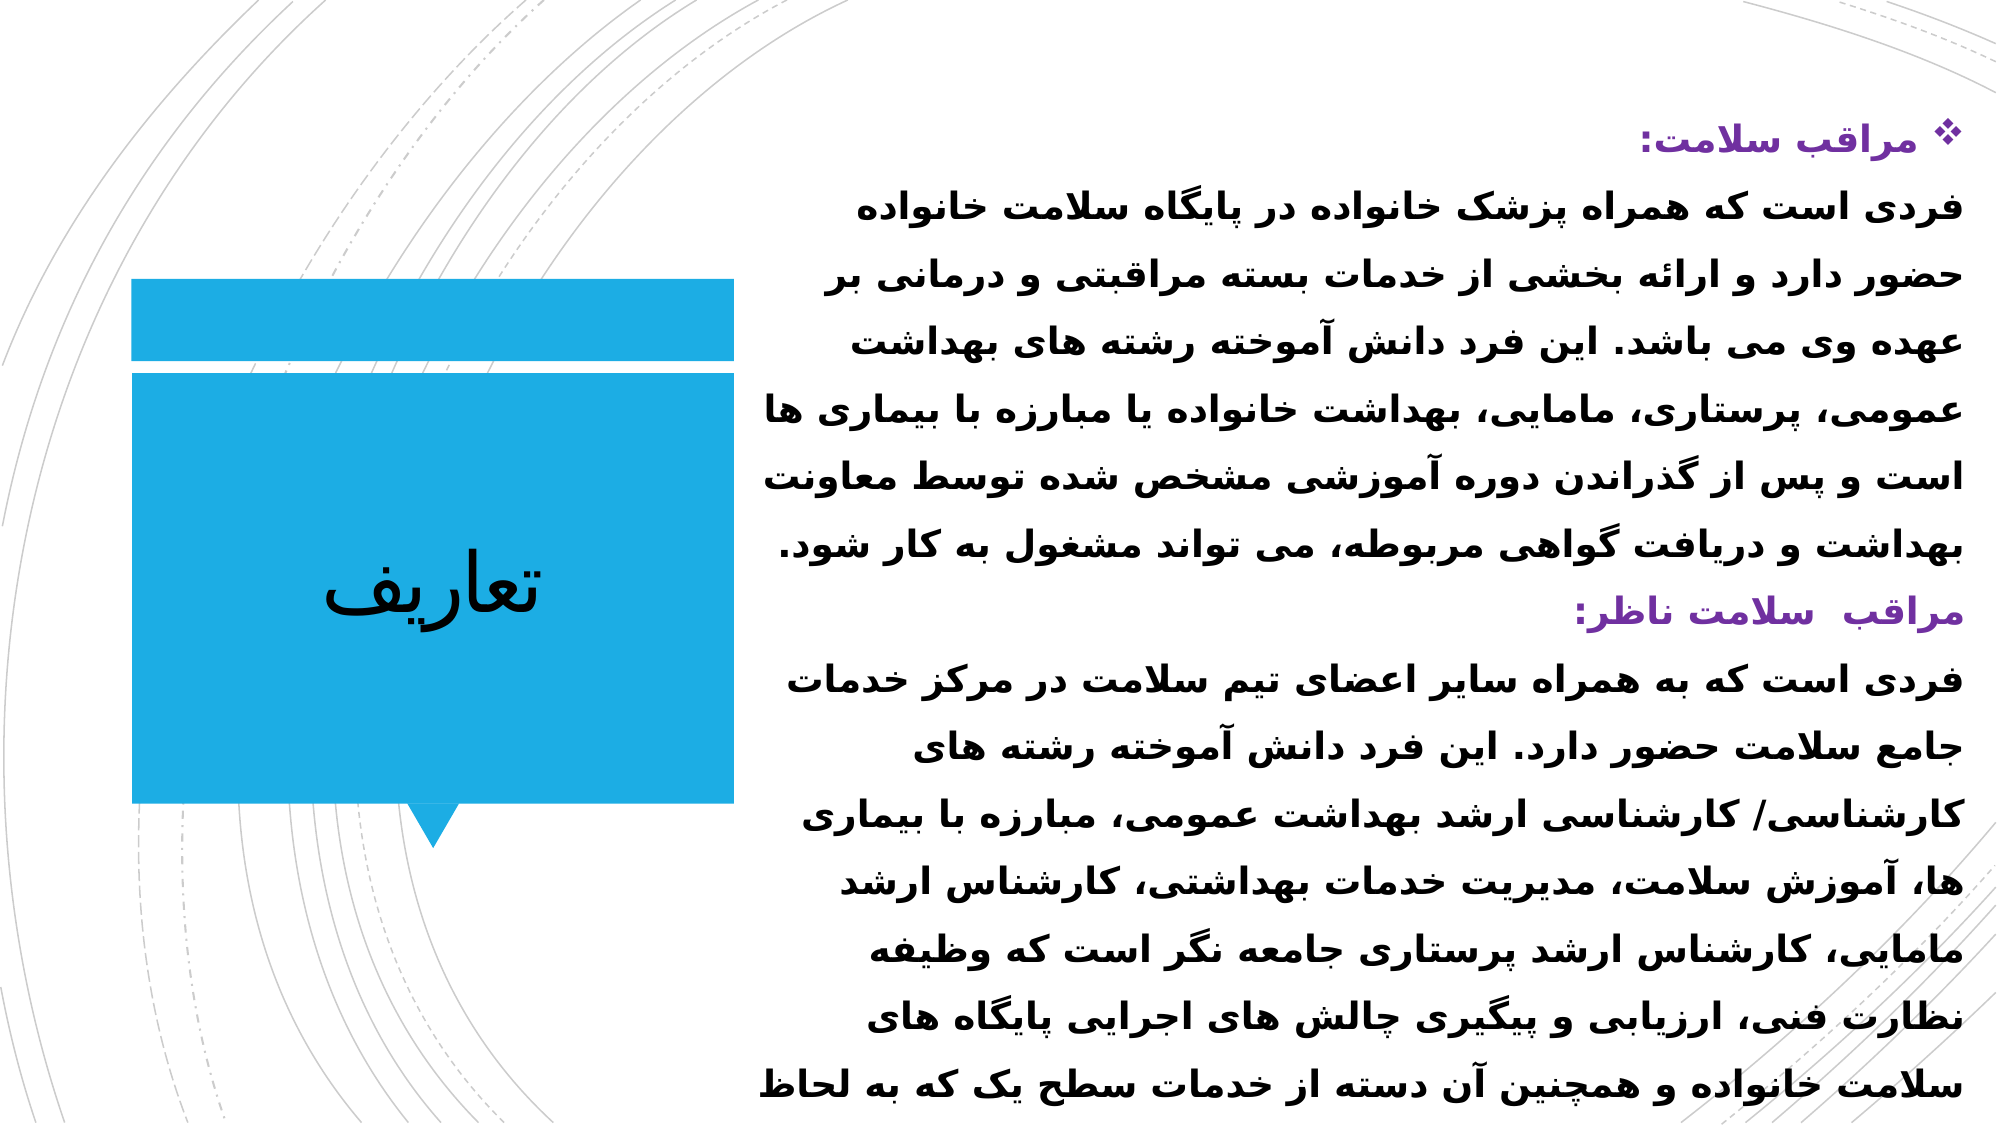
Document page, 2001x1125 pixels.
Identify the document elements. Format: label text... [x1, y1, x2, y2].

title تعاریف [145, 385, 719, 789]
text_box مراقب سلامت: فردی است که همراه پزشک خانواده در پایگاه سلامت خانواده حضور دارد و ارائه بخشی از خدمات بسته مراقبتی و درمانی بر عهده وی می باشد. این فرد دانش آموخته رشته های بهداشت عمومی، پرستاری، مامایی، بهداشت خانواده یا مبارزه با بیماری ها است و پس از گذراندن دوره آموزشی مشخص شده توسط معاونت بهداشت و دریافت گواهی مربوطه، می تواند مشغول به کار شود. مراقب سلامت ناظر: فردی است که به همراه سایر اعضای تیم سلامت در مرکز خدمات جامع سلامت حضور دارد. این فرد دانش آموخته رشته های کارشناسی/ کارشناسی ارشد بهداشت عمومی، مبارزه با بیماری ها، آموزش سلامت، مدیریت خدمات بهداشتی، کارشناس ارشد مامایی، کارشناس ارشد پرستاری جامعه نگر است که وظیفه نظارت فنی، ارزیابی و پیگیری چالش های اجرایی پایگاه های سلامت خانواده و همچنین آن دسته از خدمات سطح یک که به لحاظ ماهیت اجرای کار در خارج از پایگاه های سلامت خانواده تعریف شده است. ( بیماریابی و پیگیری بیماری های واگیر، بهداشت مدارس، فعالیت های اجتماع محور، اپیدمی ها و بلایا و...) را به عهده دارد. [719, 84, 1981, 1125]
